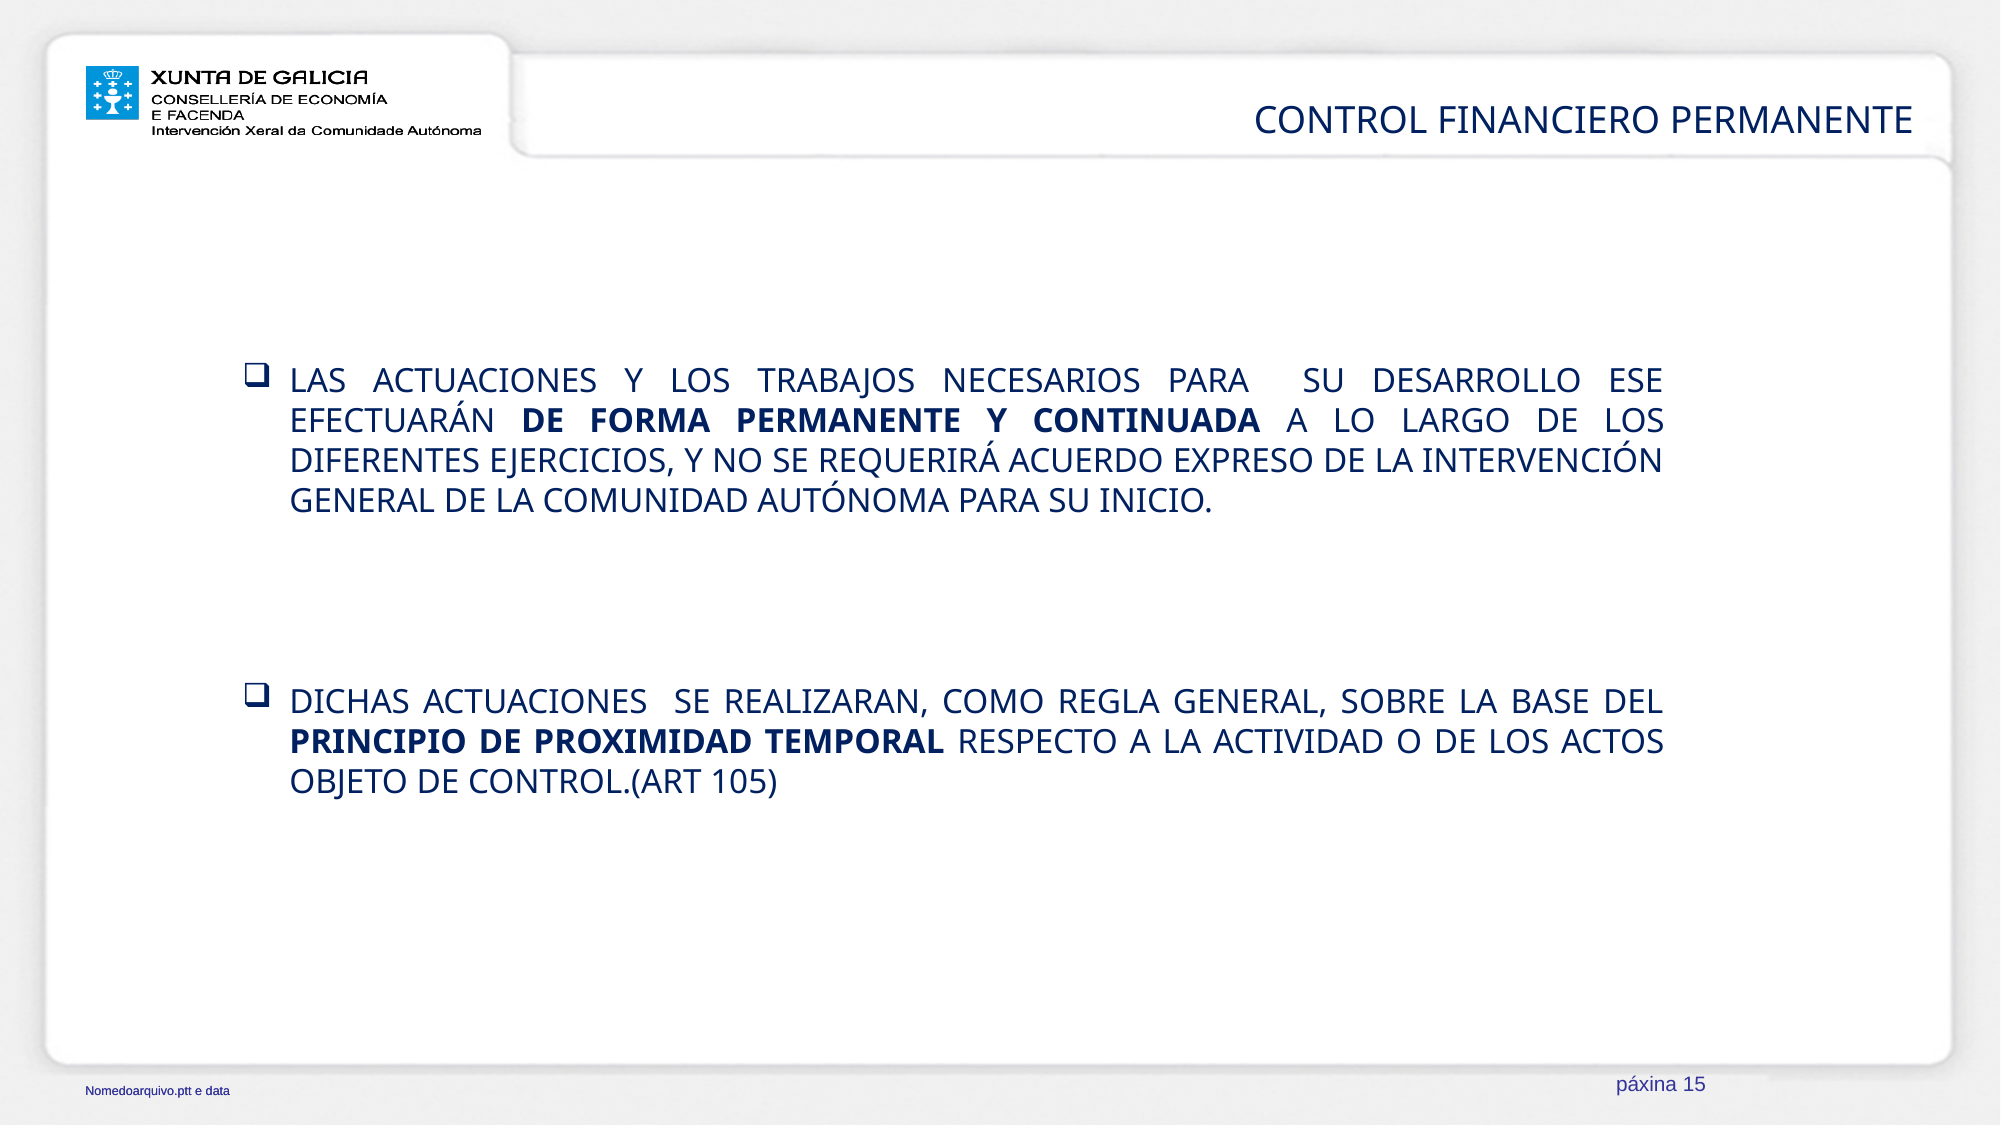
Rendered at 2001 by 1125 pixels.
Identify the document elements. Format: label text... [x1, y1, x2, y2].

list LAS ACTUACIONES Y LOS TRABAJOS NECESARIOS PARA SU DESARROLLO ESE EFECTUARÁN DE FORMA PERMANENTE Y CONTINUADA A LO LARGO DE LOS DIFERENTES EJERCICIOS, Y NO SE REQUERIRÁ ACUERDO EXPRESO DE LA INTERVENCIÓN GENERAL DE LA COMUNIDAD AUTÓNOMA PARA SU INICIO. DICHAS ACTUACIONES SE REALIZARAN, COMO REGLA GENERAL, SOBRE LA BASE DEL PRINCIPIO DE PROXIMIDAD TEMPORAL RESPECTO A LA ACTIVIDAD O DE LOS ACTOS OBJETO DE CONTROL.(ART 105) [152, 205, 1681, 1031]
picture [0, 0, 2001, 1125]
text_box páxina 15 [1370, 1063, 1721, 1125]
title CONTROL FINANCIERO PERMANENTE [667, 66, 1930, 149]
